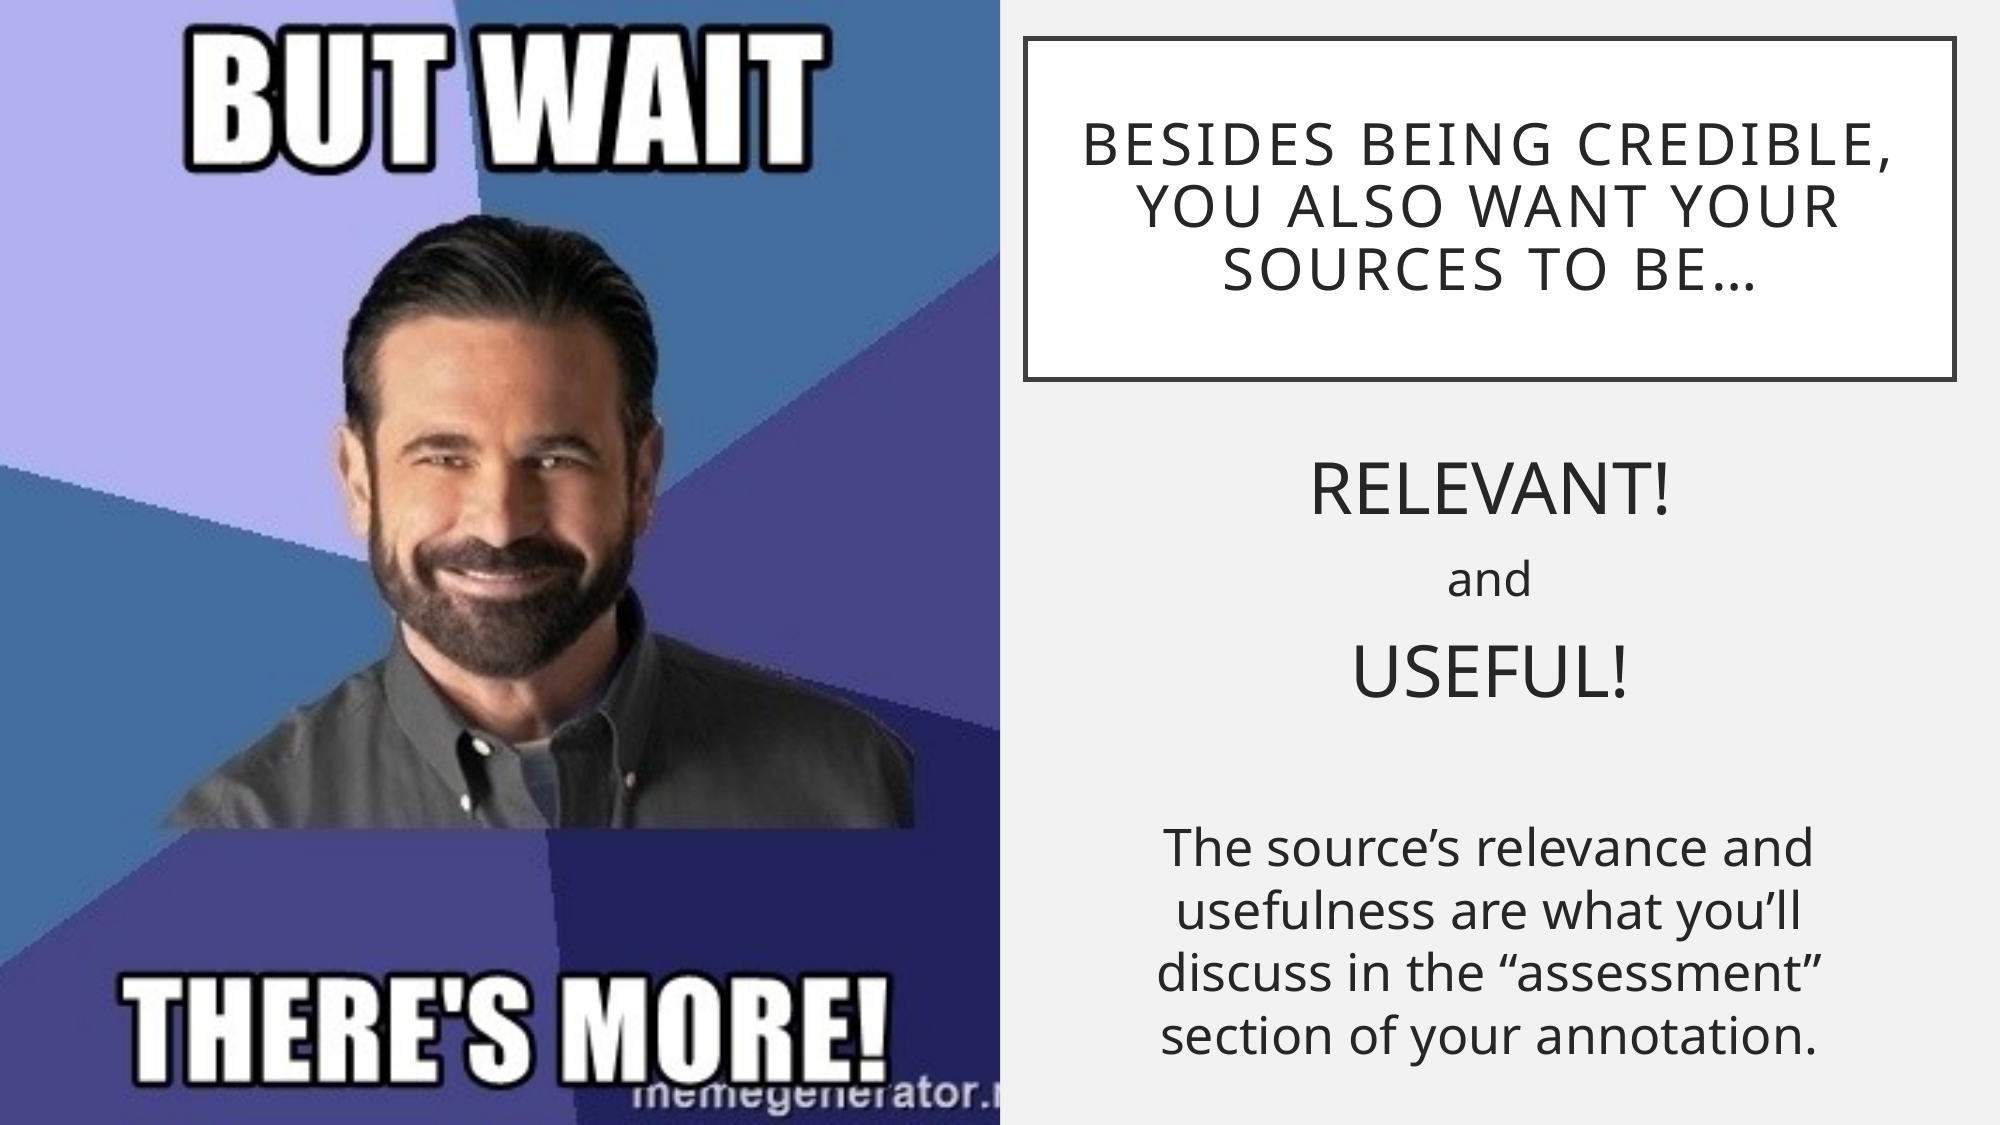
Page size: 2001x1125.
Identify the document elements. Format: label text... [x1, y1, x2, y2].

list RELEVANT! and USEFUL! The source’s relevance and usefulness are what you’ll discuss in the “assessment” section of your annotation. [1139, 434, 1841, 1087]
picture [0, 0, 1001, 1125]
title Besides being credible, you also want your sources to be… [1023, 36, 1957, 382]
